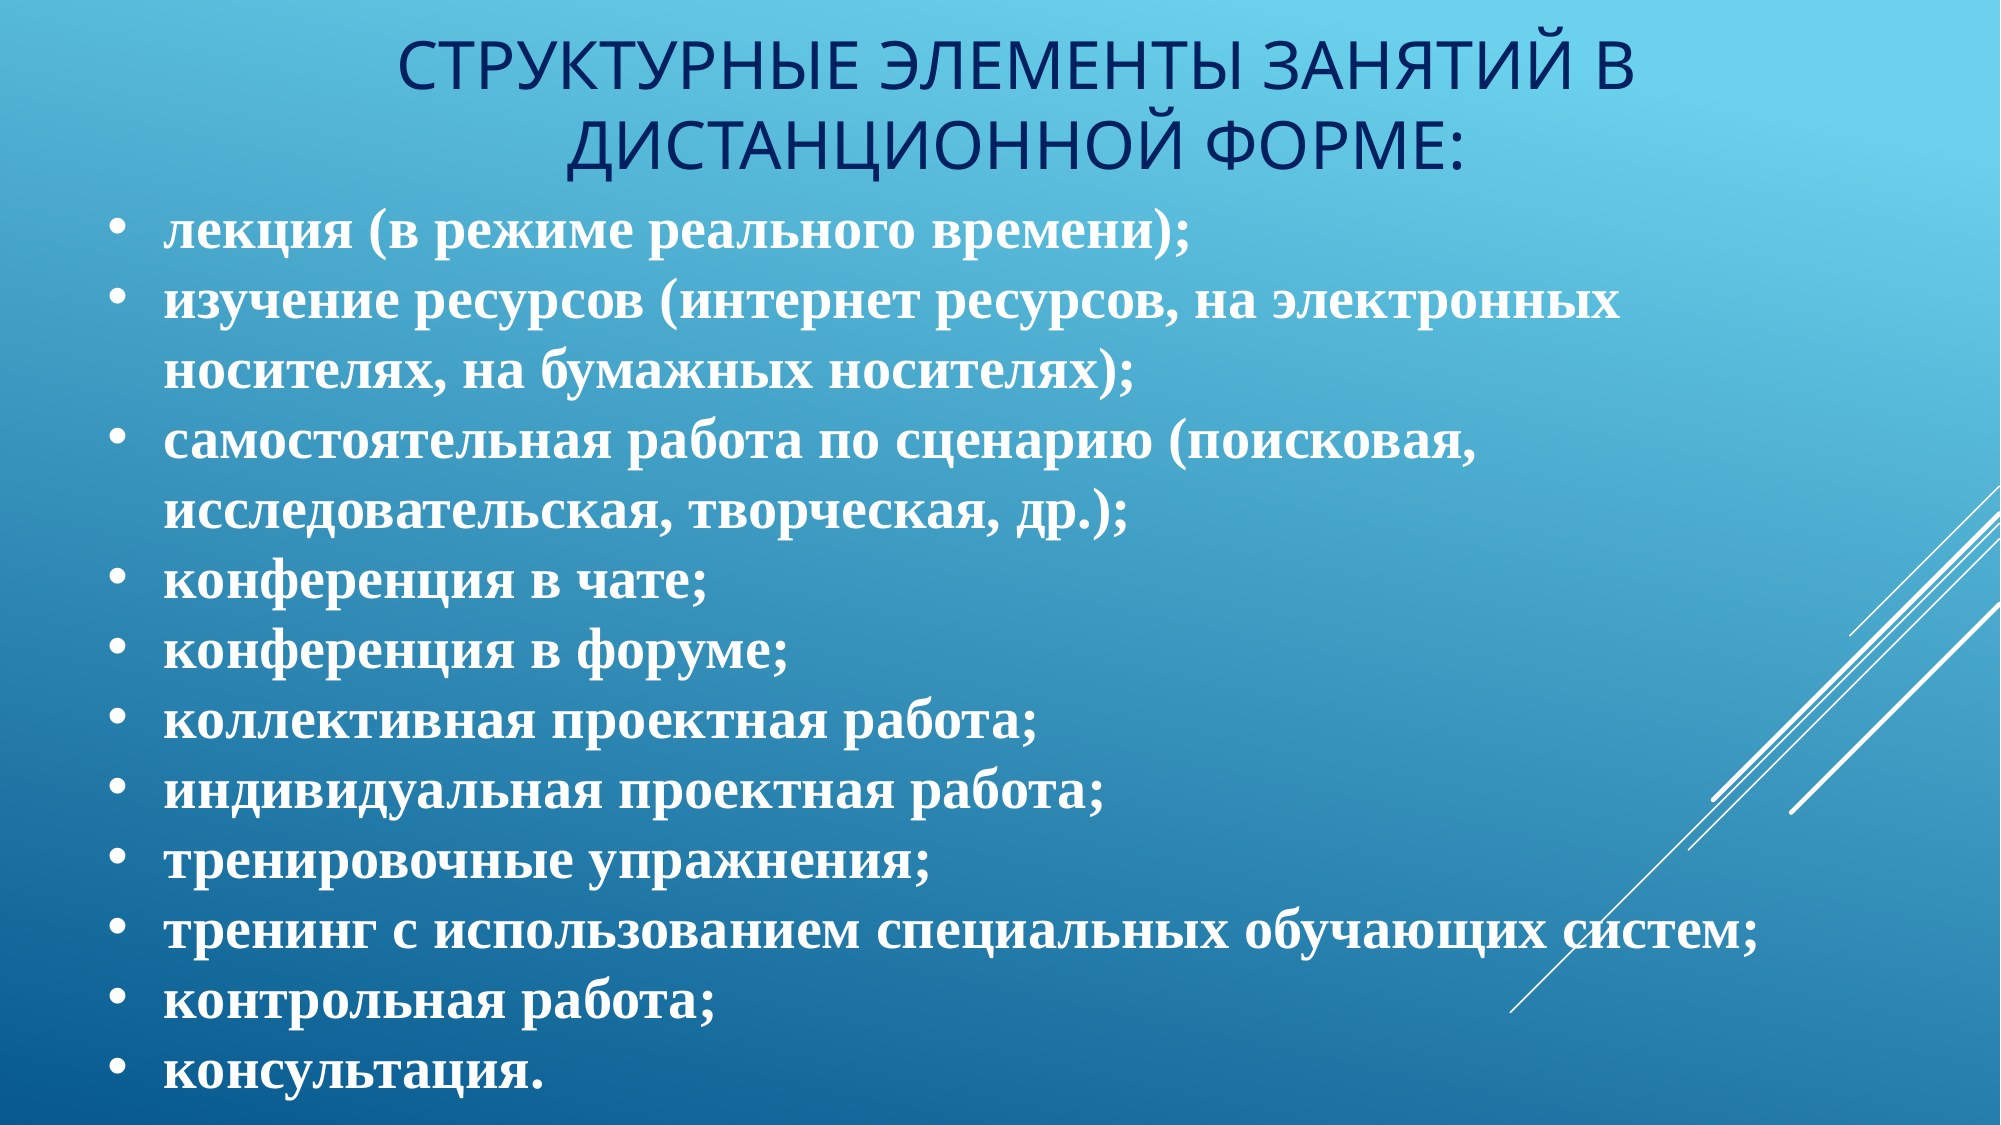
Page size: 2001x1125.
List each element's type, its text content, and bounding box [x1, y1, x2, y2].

text_box лекция (в режиме реального времени); изучение ресурсов (интернет ресурсов, на электронных носителях, на бумажных носителях); самостоятельная работа по сценарию (поисковая, исследовательская, творческая, др.); конференция в чате; конференция в форуме; коллективная проектная работа; индивидуальная проектная работа; тренировочные упражнения; тренинг с использованием специальных обучающих систем; контрольная работа; консультация. [92, 183, 1798, 1108]
title структурные элементы занятий в дистанционной форме: [79, 4, 1955, 202]
